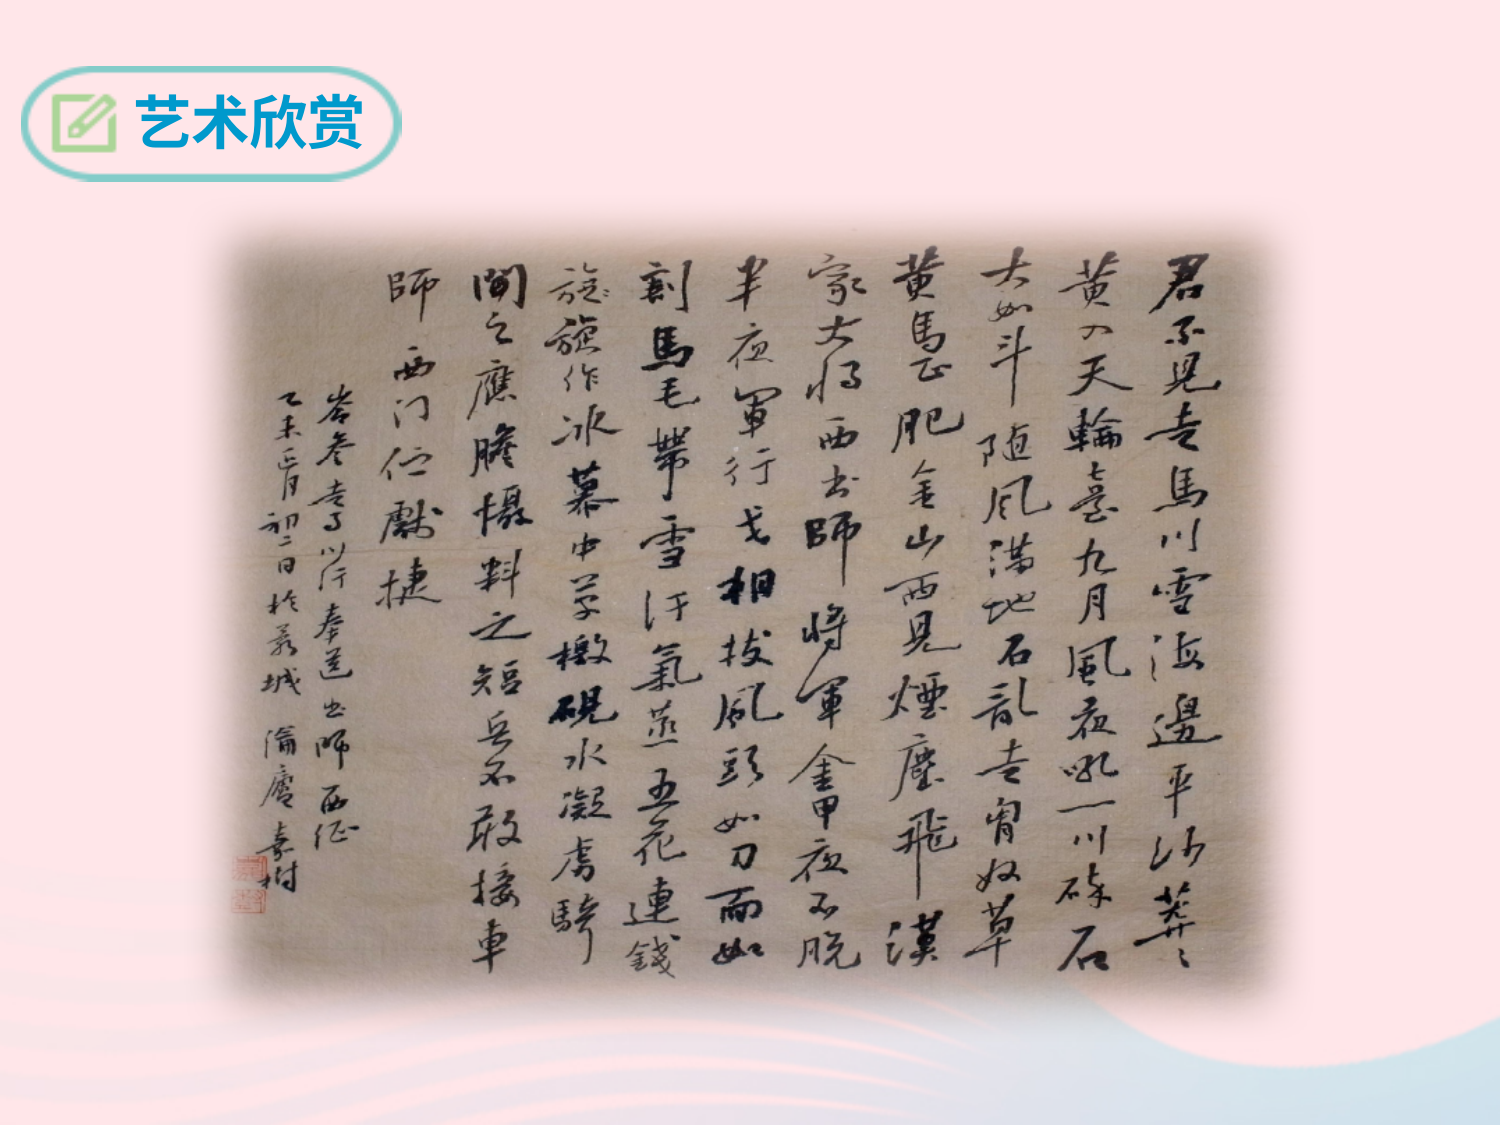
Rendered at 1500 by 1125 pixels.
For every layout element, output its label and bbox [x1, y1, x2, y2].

text_box [20, 66, 402, 182]
picture [0, 0, 1500, 1125]
